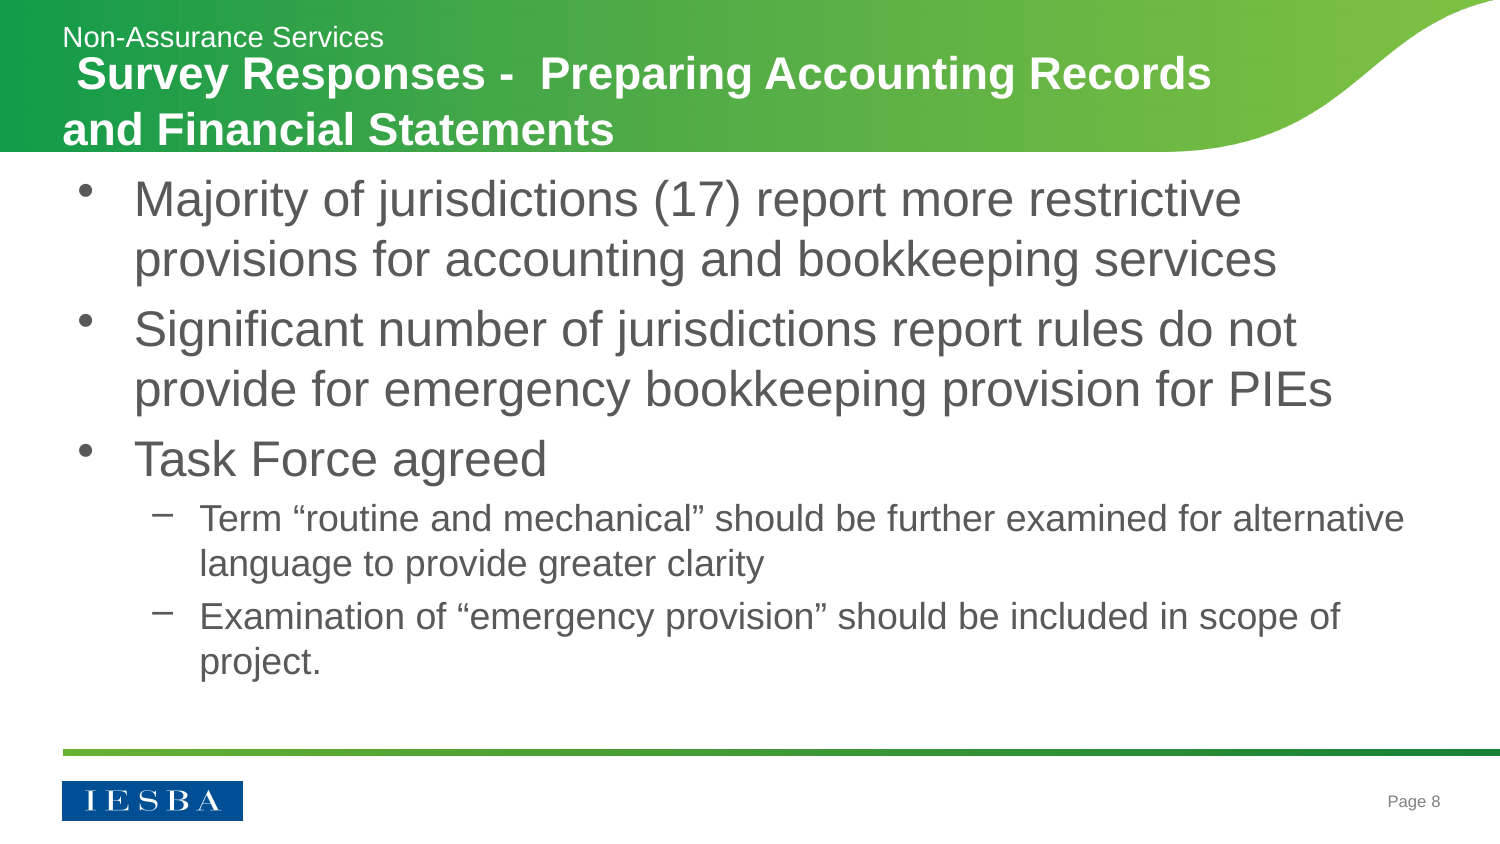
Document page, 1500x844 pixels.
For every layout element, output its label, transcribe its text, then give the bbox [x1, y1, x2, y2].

picture [62, 781, 243, 821]
subtitle Non-Assurance Services [62, 18, 500, 47]
picture [0, 0, 1497, 152]
list Majority of jurisdictions (17) report more restrictive provisions for accounting and bookkeeping services Significant number of jurisdictions report rules do not provide for emergency bookkeeping provision for PIEs Task Force agreed Term “routine and mechanical” should be further examined for alternative language to provide greater clarity Examination of “emergency provision” should be included in scope of project. [62, 159, 1450, 666]
title Survey Responses - Preparing Accounting Records and Financial Statements [62, 34, 1300, 100]
